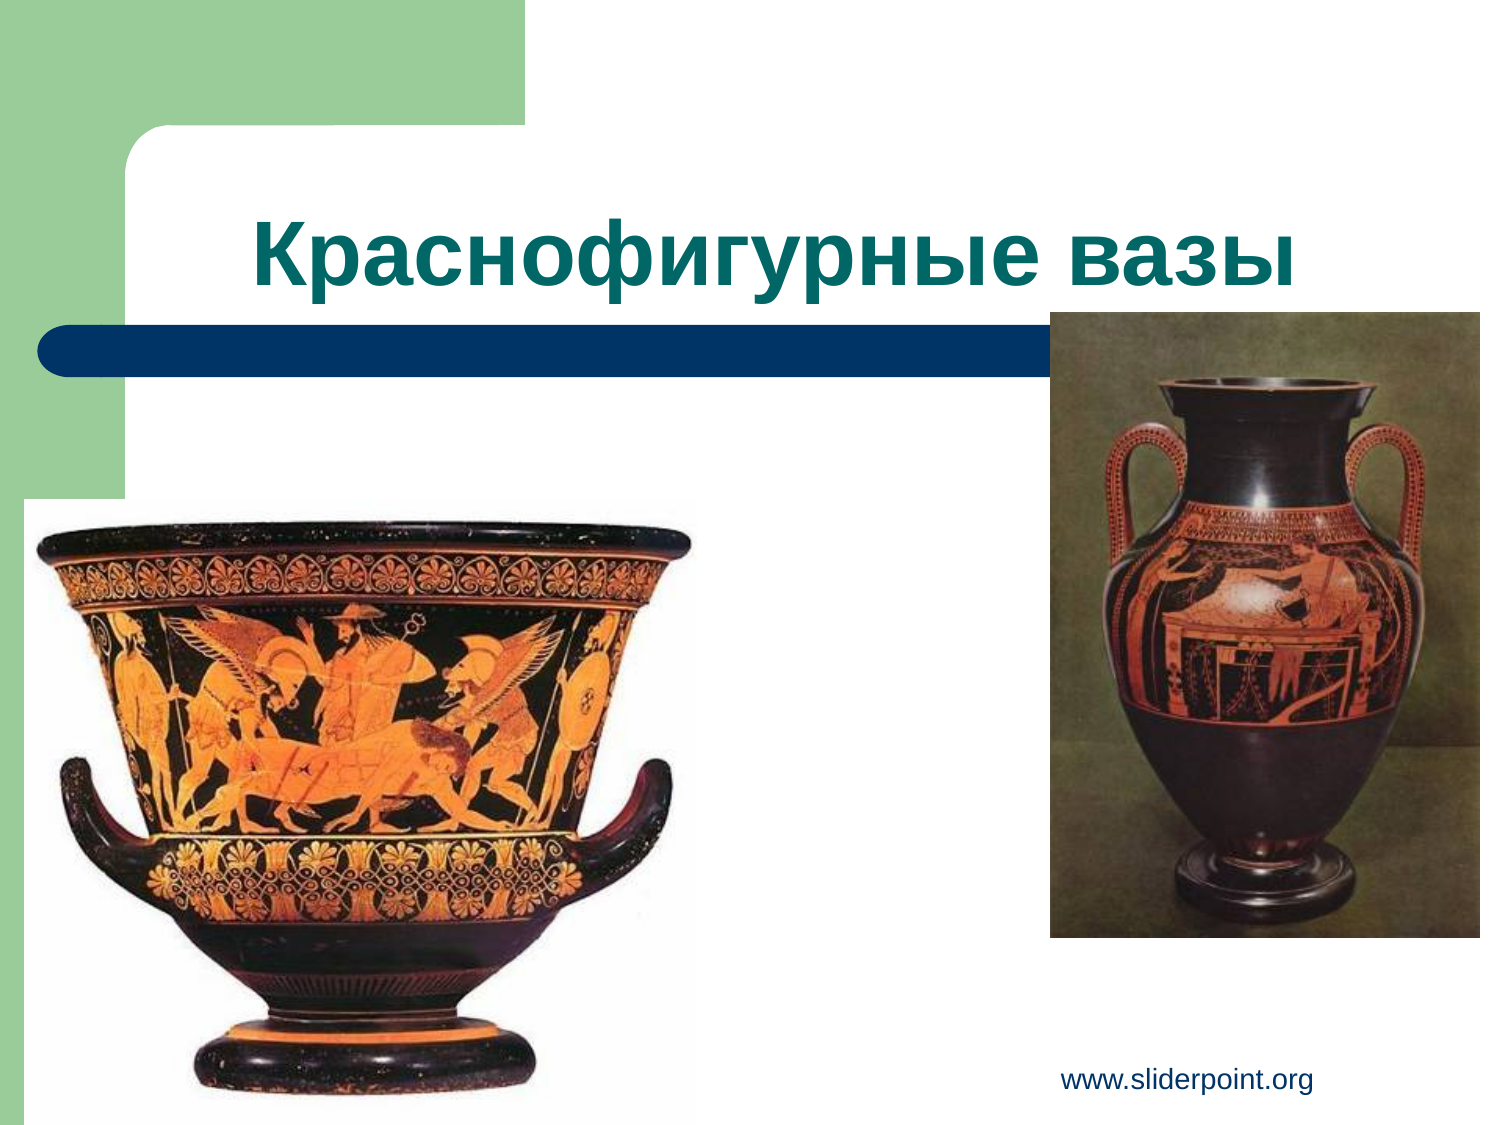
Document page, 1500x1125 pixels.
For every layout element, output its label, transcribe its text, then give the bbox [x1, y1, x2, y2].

footer www.sliderpoint.org [949, 1024, 1426, 1104]
picture [24, 499, 698, 1125]
picture [1049, 312, 1480, 938]
title Краснофигурные вазы [124, 124, 1426, 313]
